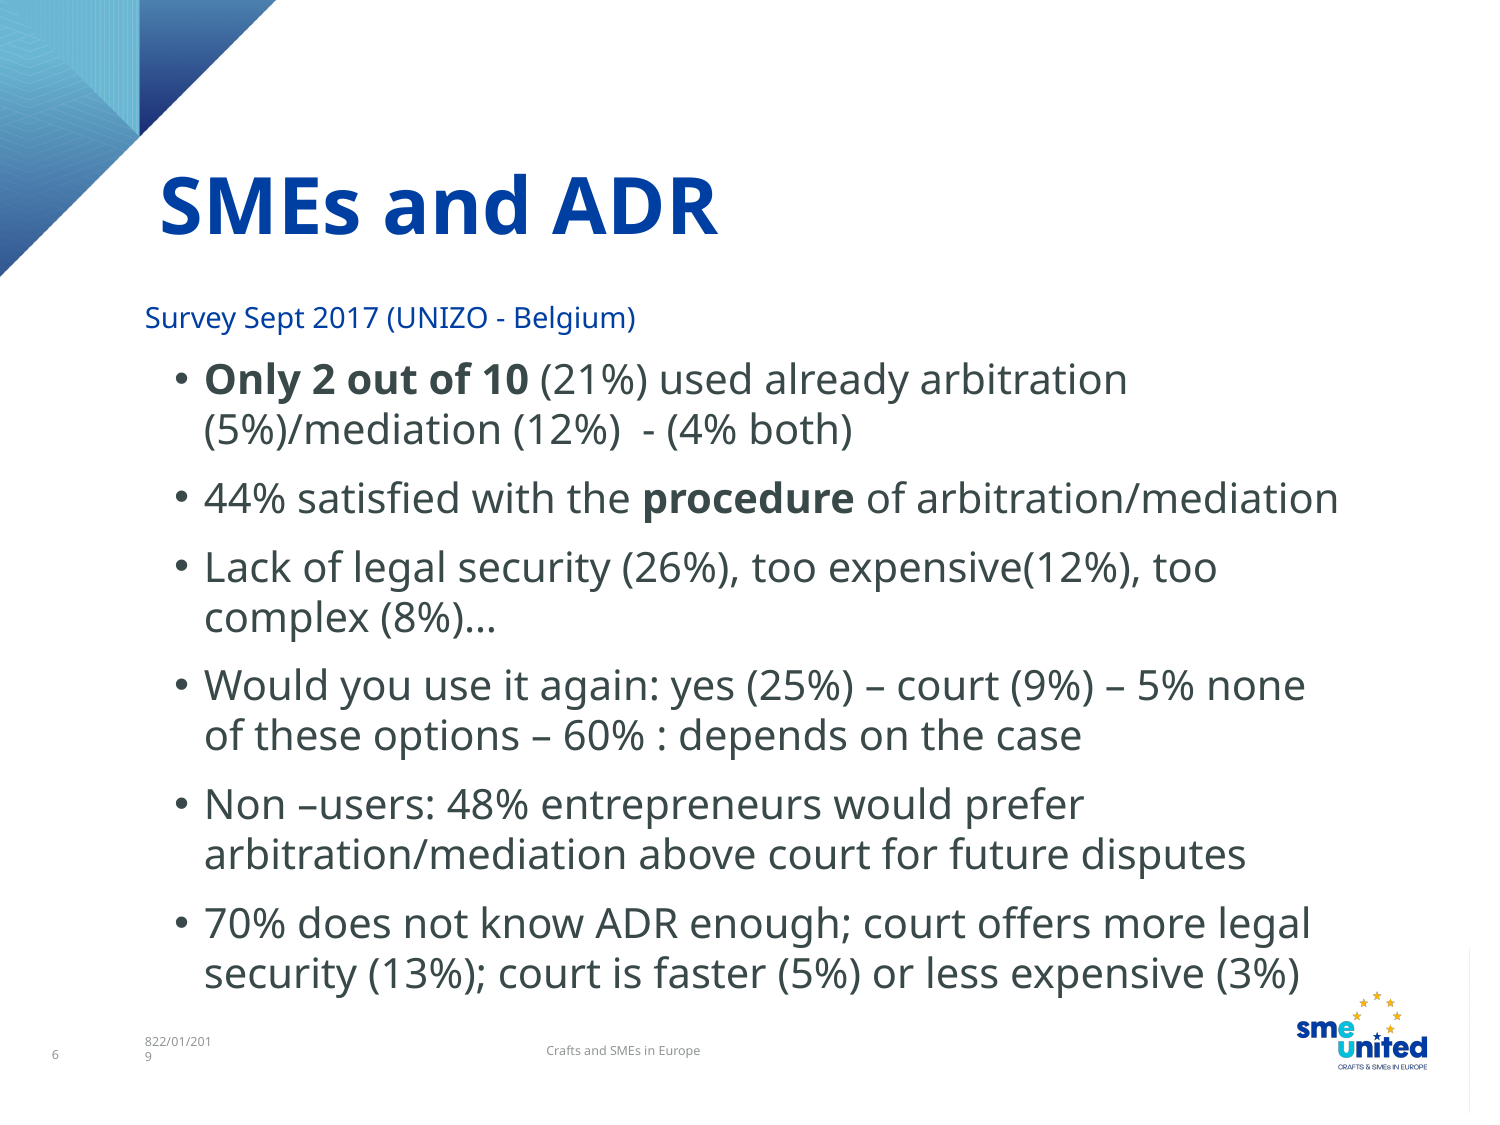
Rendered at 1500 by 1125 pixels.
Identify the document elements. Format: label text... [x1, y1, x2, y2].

text_box SMEs and ADR [144, 147, 1356, 258]
footer Crafts and SMEs in Europe [385, 976, 861, 1125]
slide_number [144, 986, 220, 1125]
picture [1254, 948, 1470, 1113]
list Survey Sept 2017 (UNIZO - Belgium) Only 2 out of 10 (21%) used already arbitration (5%)/mediation (12%) - (4% both) 44% satisfied with the procedure of arbitration/mediation Lack of legal security (26%), too expensive(12%), too complex (8%)… Would you use it again: yes (25%) – court (9%) – 5% none of these options – 60% : depends on the case Non –users: 48% entrepreneurs would prefer arbitration/mediation above court for future disputes 70% does not know ADR enough; court offers more legal security (13%); court is faster (5%) or less expensive (3%) [144, 298, 1356, 978]
picture [0, 0, 301, 296]
slide_number 6 [0, 985, 59, 1125]
